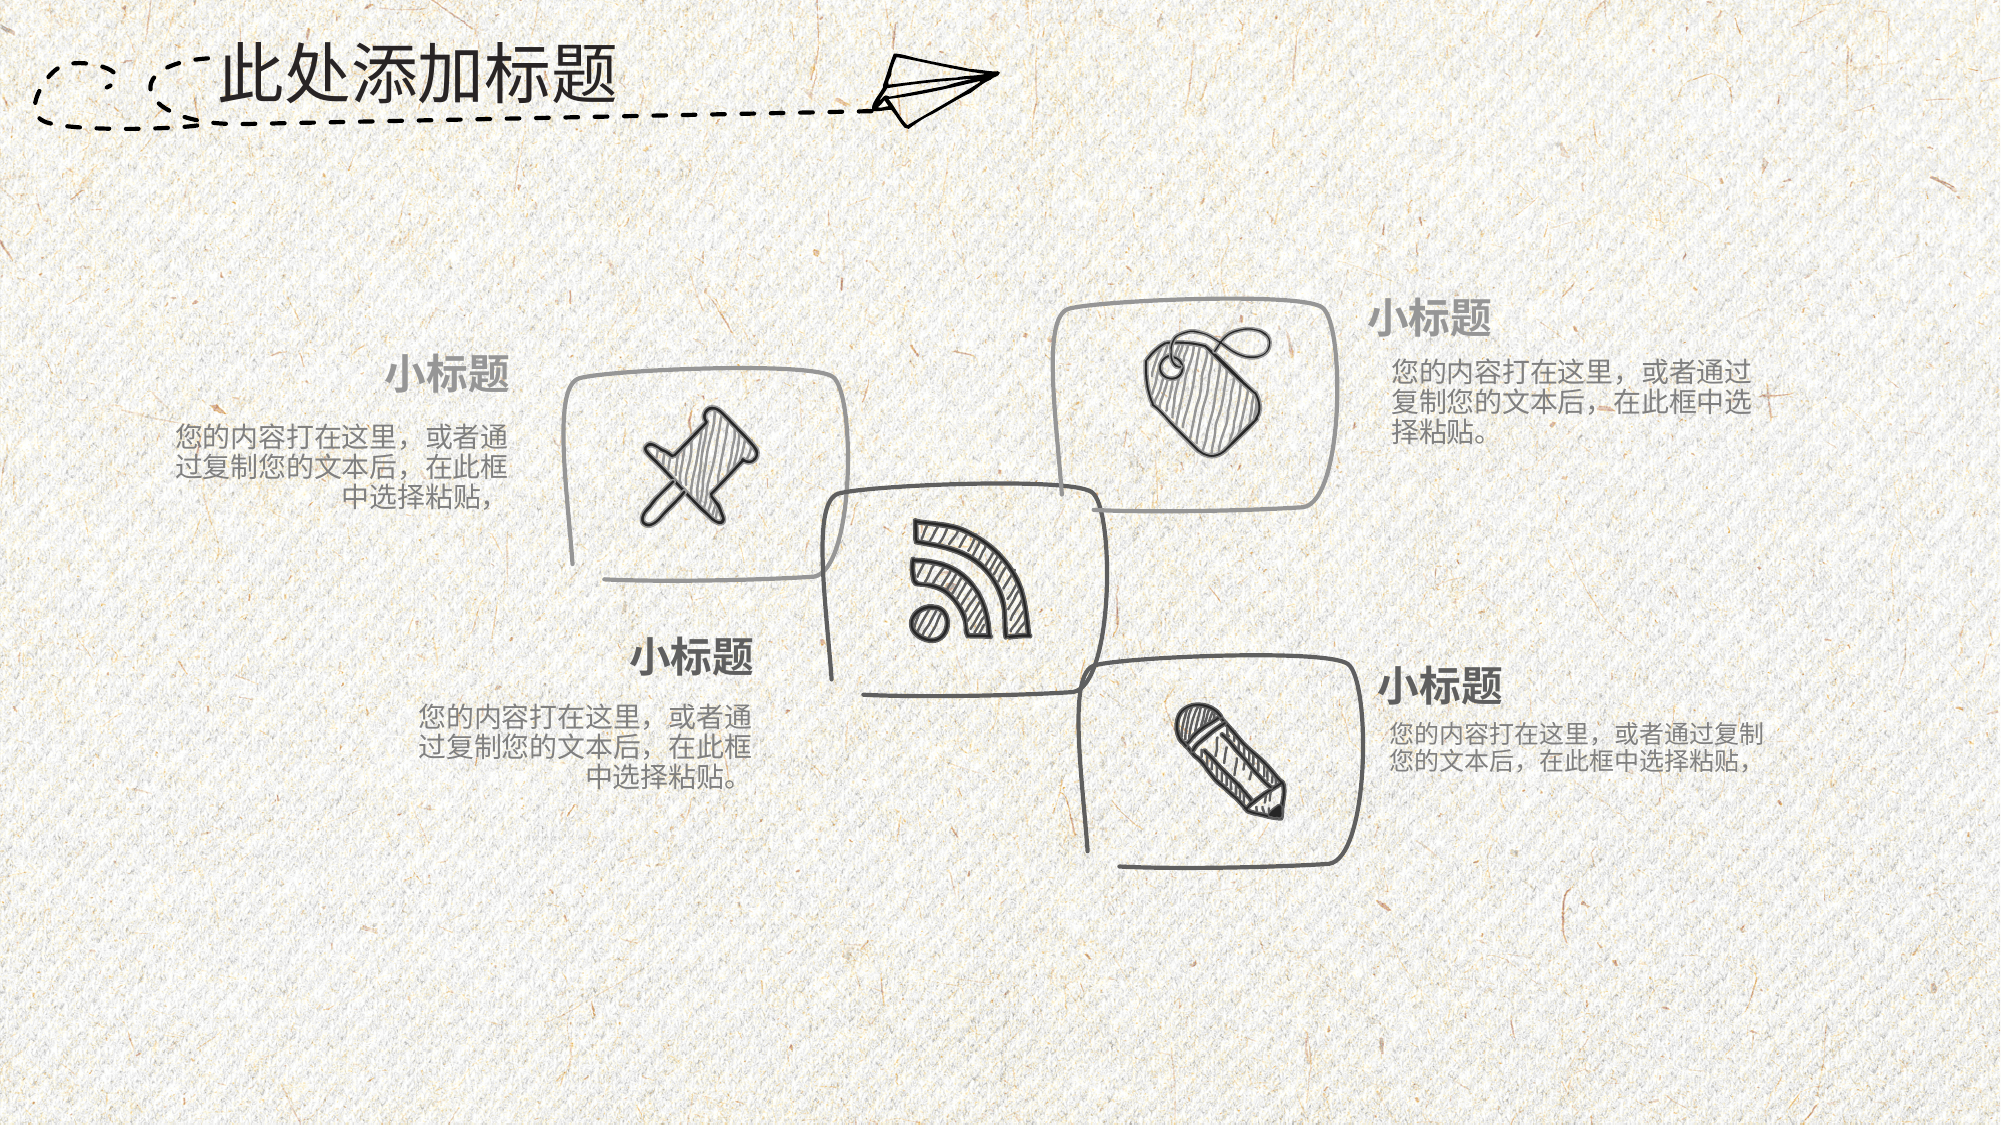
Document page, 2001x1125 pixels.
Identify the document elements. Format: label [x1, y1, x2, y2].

text_box [133, 340, 525, 523]
text_box [563, 367, 849, 581]
text_box [822, 483, 1108, 697]
text_box [382, 623, 770, 803]
text_box [1363, 651, 1790, 785]
text_box [1052, 298, 1338, 512]
picture [0, 0, 2001, 1125]
text_box [1078, 655, 1364, 868]
text_box [1352, 284, 1790, 457]
